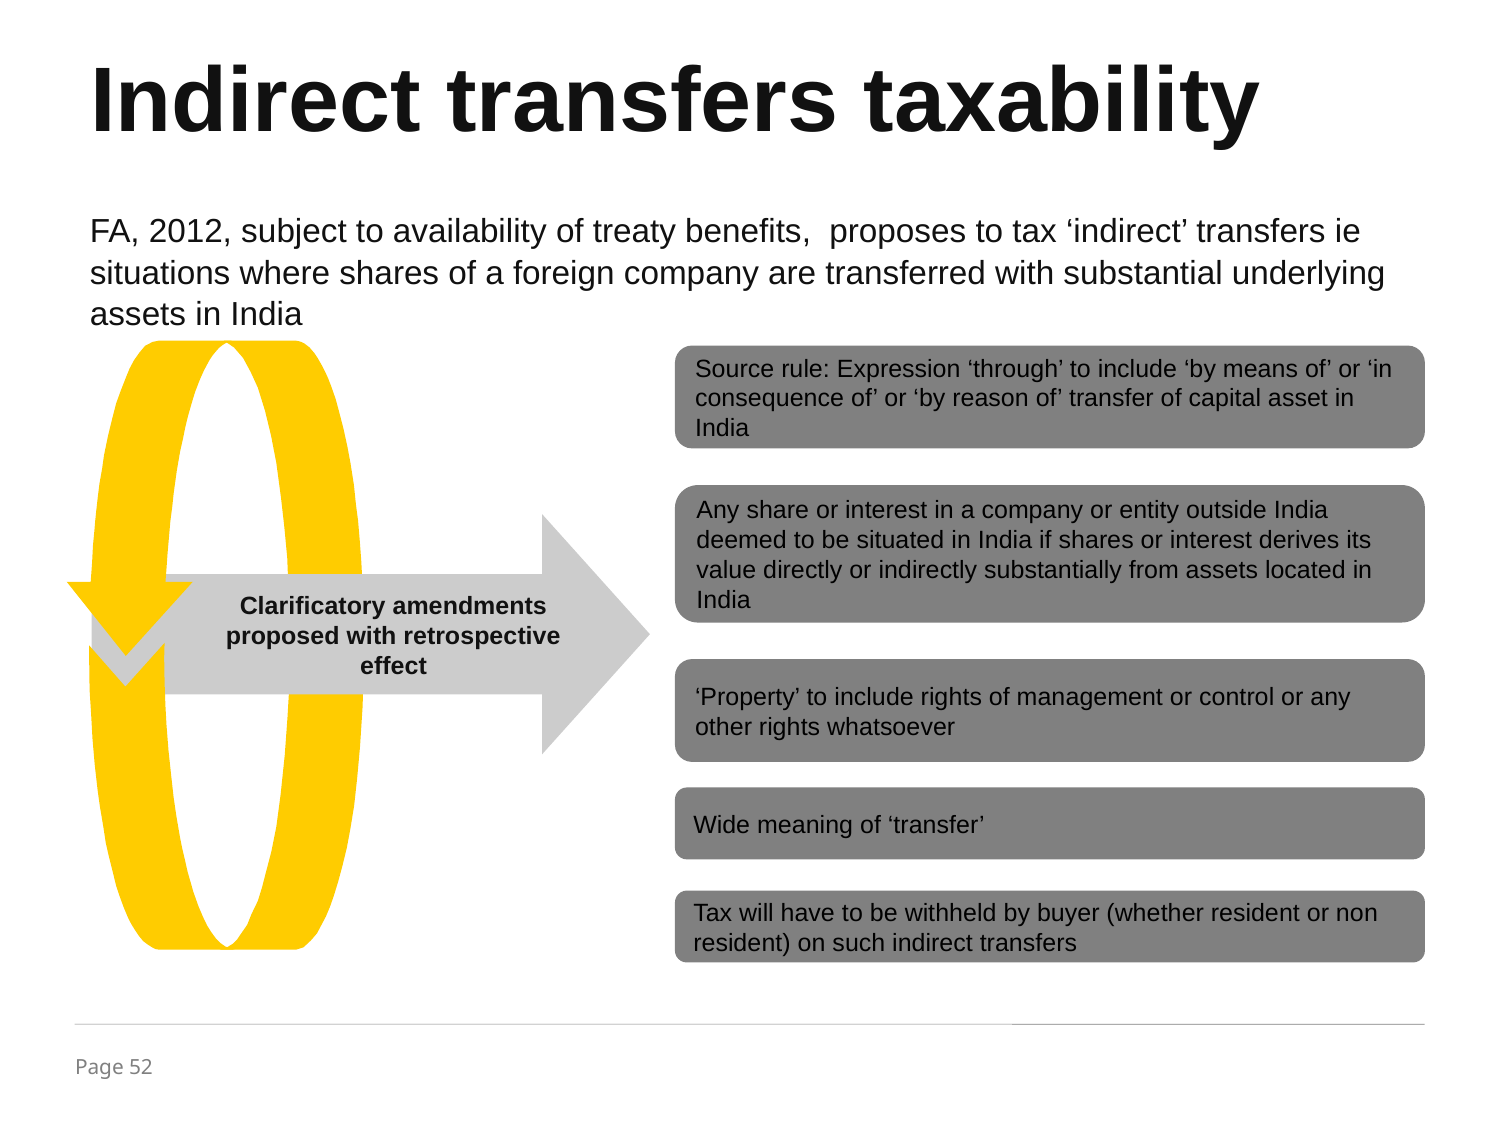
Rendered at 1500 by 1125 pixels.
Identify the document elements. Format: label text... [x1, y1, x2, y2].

title Indirect transfers taxability [75, 91, 1426, 200]
text_box [236, 340, 362, 574]
text_box Tax will have to be withheld by buyer (whether resident or non resident) on such indirect transfers [674, 890, 1425, 963]
text_box Wide meaning of ‘transfer’ [674, 787, 1425, 860]
text_box Source rule: Expression ‘through’ to include ‘by means of’ or ‘in consequence of’ or ‘by reason of’ transfer of capital asset in India [674, 345, 1425, 449]
text_box Clarificatory amendments proposed with retrospective effect [240, 514, 650, 755]
text_box [240, 695, 363, 950]
list FA, 2012, subject to availability of treaty benefits, proposes to tax ‘indirect’ transfers ie situations where shares of a foreign company are transferred with substantial underlying assets in India [74, 200, 1426, 388]
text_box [66, 340, 236, 951]
text_box ‘Property’ to include rights of management or control or any other rights whatsoever [674, 659, 1425, 762]
text_box Any share or interest in a company or entity outside India deemed to be situated in India if shares or interest derives its value directly or indirectly substantially from assets located in India [674, 485, 1425, 623]
